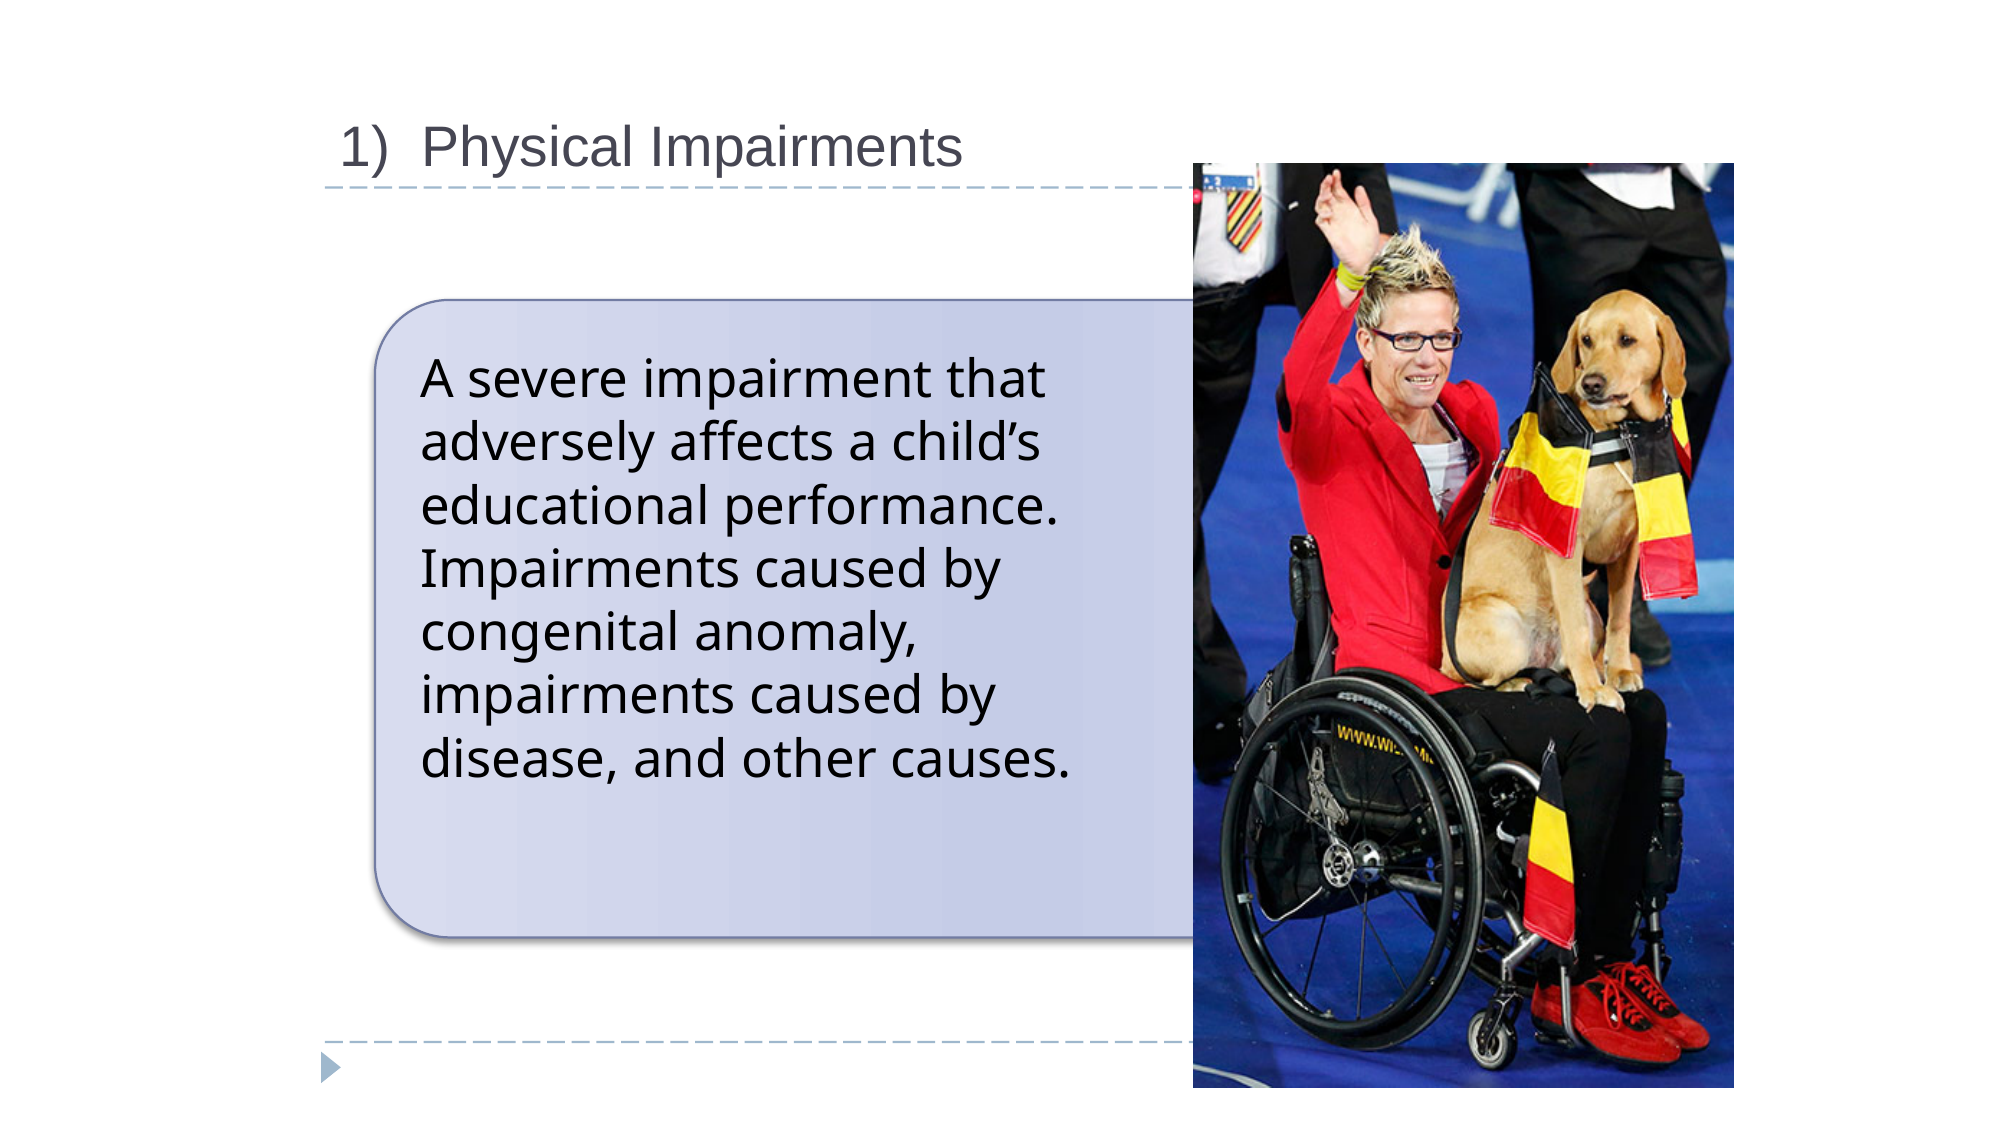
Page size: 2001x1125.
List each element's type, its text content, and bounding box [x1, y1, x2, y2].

title 1) Physical Impairments [324, 24, 1675, 188]
list [324, 199, 1193, 1010]
picture [1193, 163, 1734, 1088]
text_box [374, 299, 1193, 938]
text_box [321, 1051, 341, 1084]
